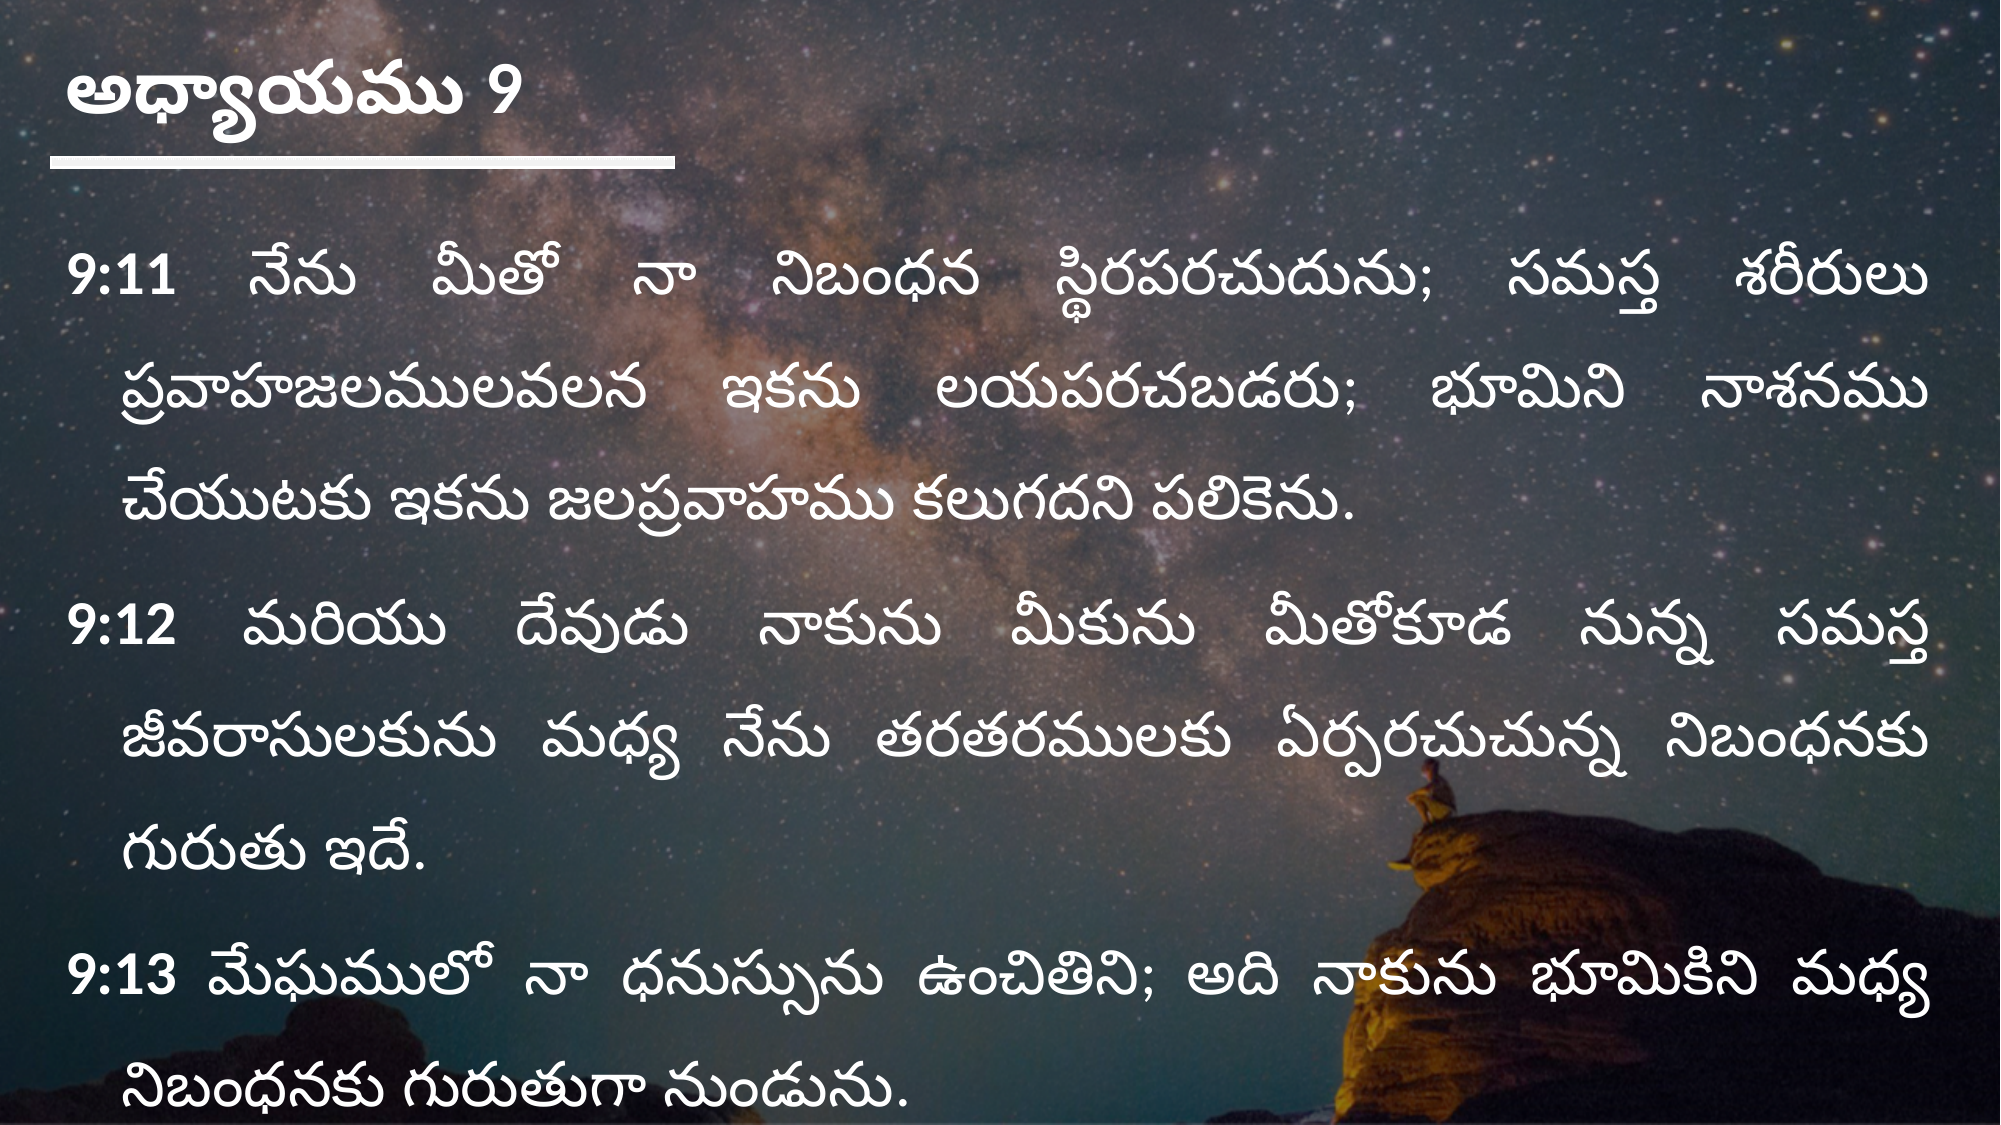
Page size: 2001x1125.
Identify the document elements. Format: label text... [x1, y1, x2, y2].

list 9:11 నేను మీతో నా నిబంధన స్థిరపరచుదును; సమస్త శరీరులు ప్రవాహజలములవలన ఇకను లయపరచబడరు; భూమిని నాశనము చేయుటకు ఇకను జలప్రవాహము కలుగదని పలికెను. 9:12 మరియు దేవుడు నాకును మీకును మీతోకూడ నున్న సమస్త జీవరాసులకును మధ్య నేను తరతరములకు ఏర్పరచుచున్న నిబంధనకు గురుతు ఇదే. 9:13 మేఘములో నా ధనుస్సును ఉంచితిని; అది నాకును భూమికిని మధ్య నిబంధనకు గురుతుగా నుండును. [50, 187, 1946, 1063]
picture [0, 0, 2000, 1125]
title అధ్యాయము 9 [50, 0, 1925, 167]
